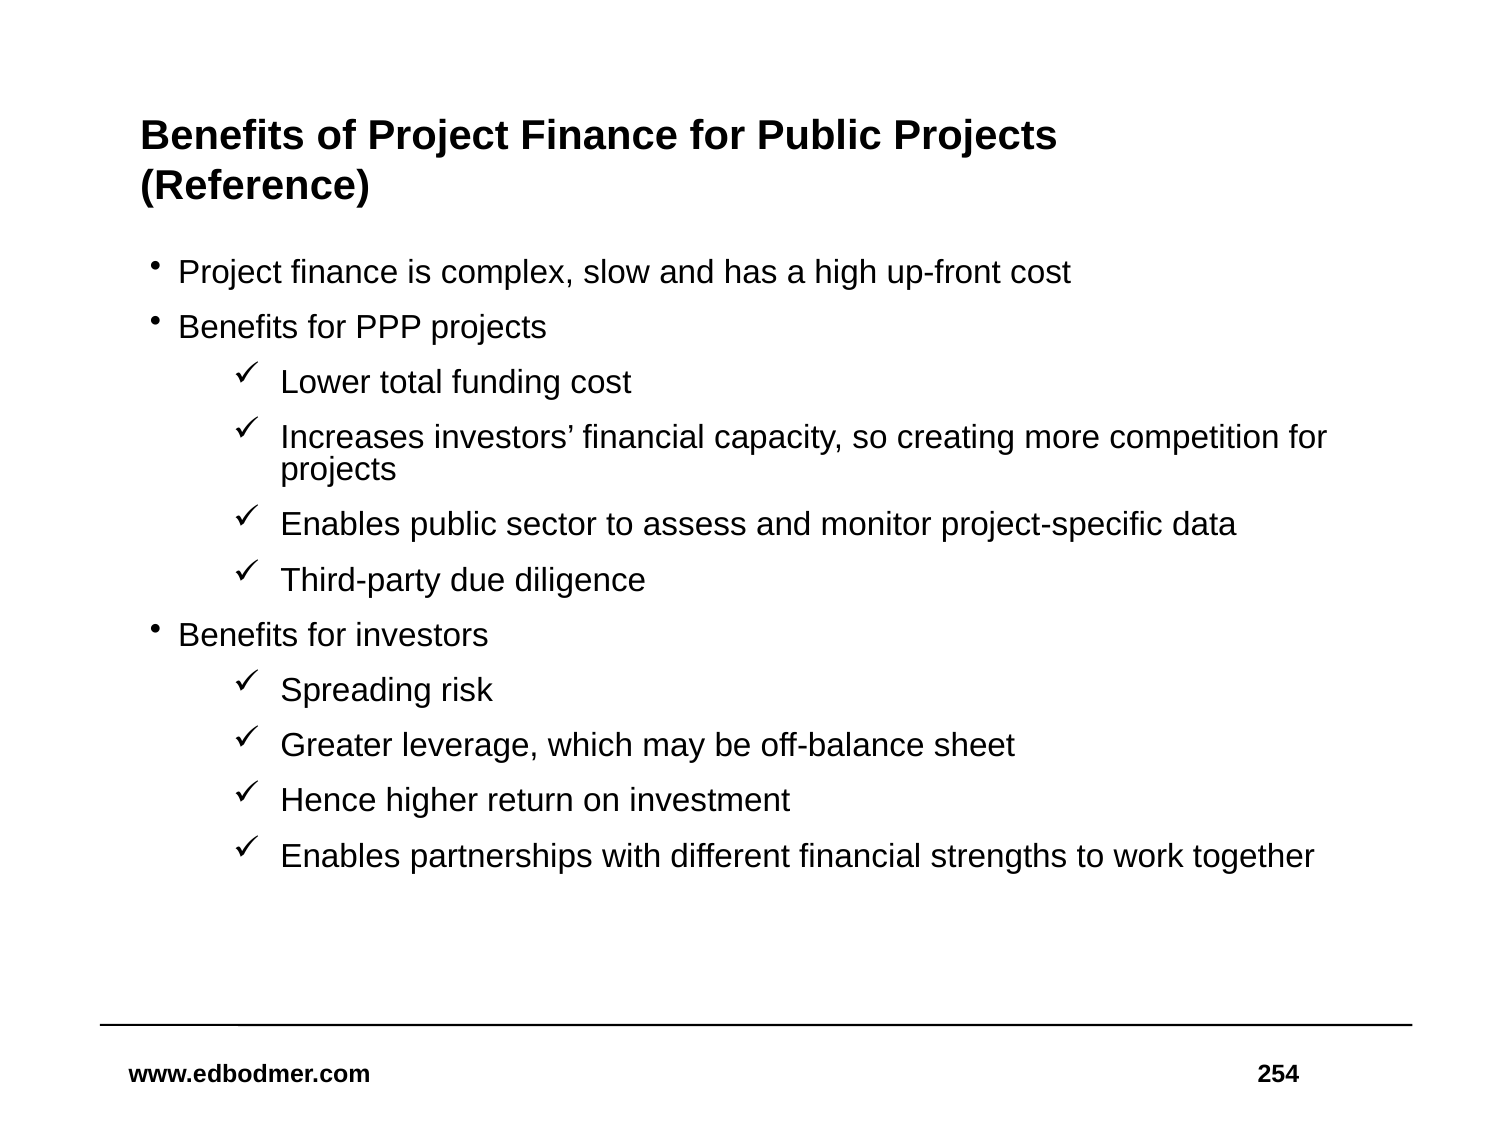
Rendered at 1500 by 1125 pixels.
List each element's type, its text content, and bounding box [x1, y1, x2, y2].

list Project finance is complex, slow and has a high up-front cost Benefits for PPP projects Lower total funding cost Increases investors’ financial capacity, so creating more competition for projects Enables public sector to assess and monitor project-specific data Third-party due diligence Benefits for investors Spreading risk Greater leverage, which may be off-balance sheet Hence higher return on investment Enables partnerships with different financial strengths to work together [125, 249, 1375, 1000]
title Benefits of Project Finance for Public Projects (Reference) [125, 99, 1288, 225]
